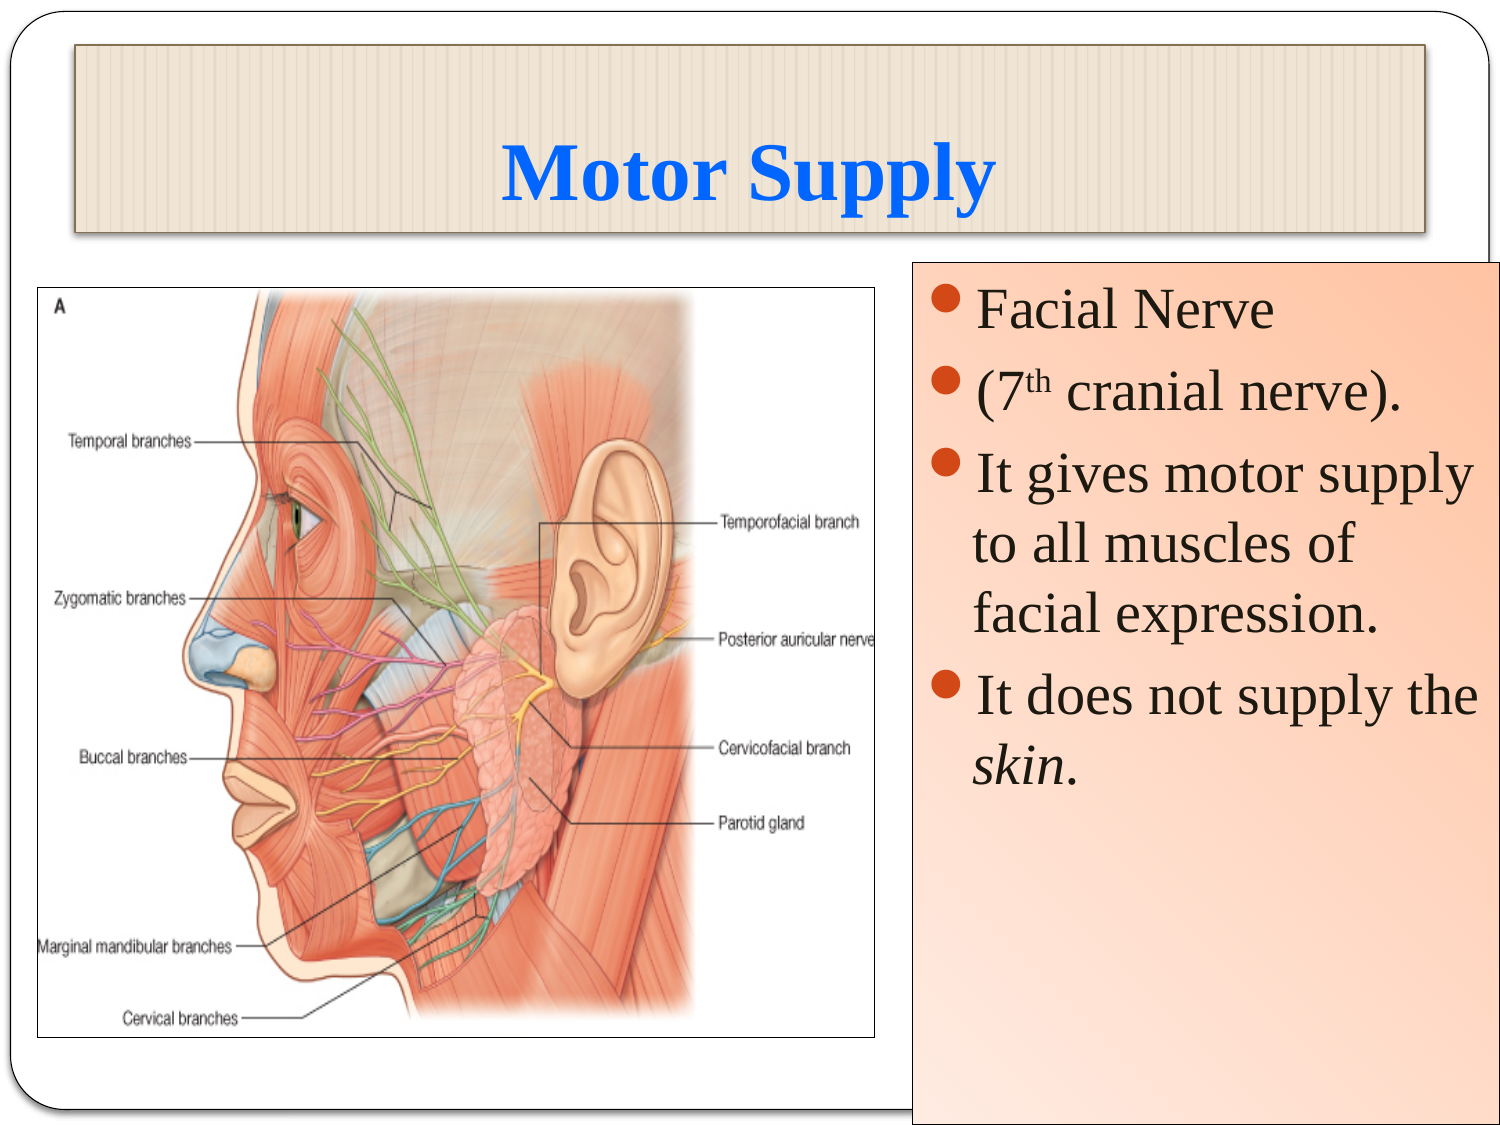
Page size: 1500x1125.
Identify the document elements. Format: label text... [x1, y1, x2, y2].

title Motor Supply [74, 44, 1426, 233]
list Facial Nerve (7th cranial nerve). It gives motor supply to all muscles of facial expression. It does not supply the skin. [912, 262, 1500, 1125]
picture [37, 287, 876, 1038]
